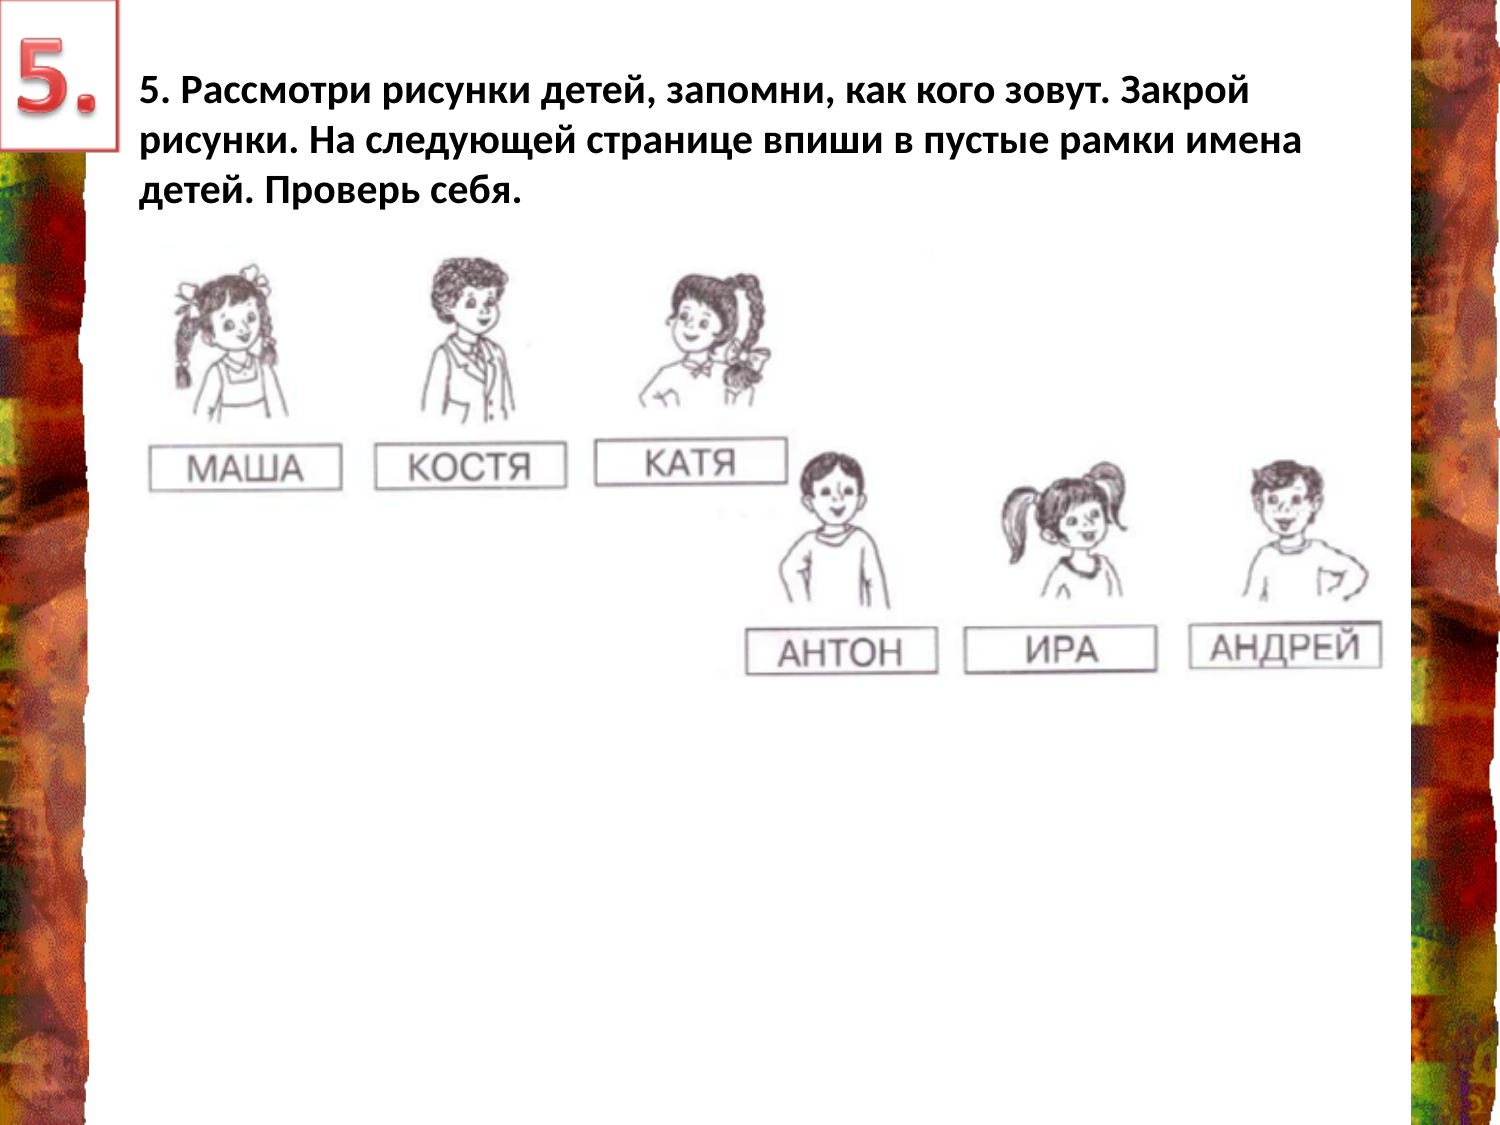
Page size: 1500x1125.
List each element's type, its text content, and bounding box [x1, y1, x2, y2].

picture [1411, 0, 1500, 1125]
text_box 5. Рассмотри рисунки детей, запомни, как кого зовут. Закрой рисунки. На следующей странице впиши в пустые рамки имена детей. Проверь себя. [123, 54, 1376, 220]
picture [135, 243, 1389, 681]
picture [0, 0, 180, 1125]
